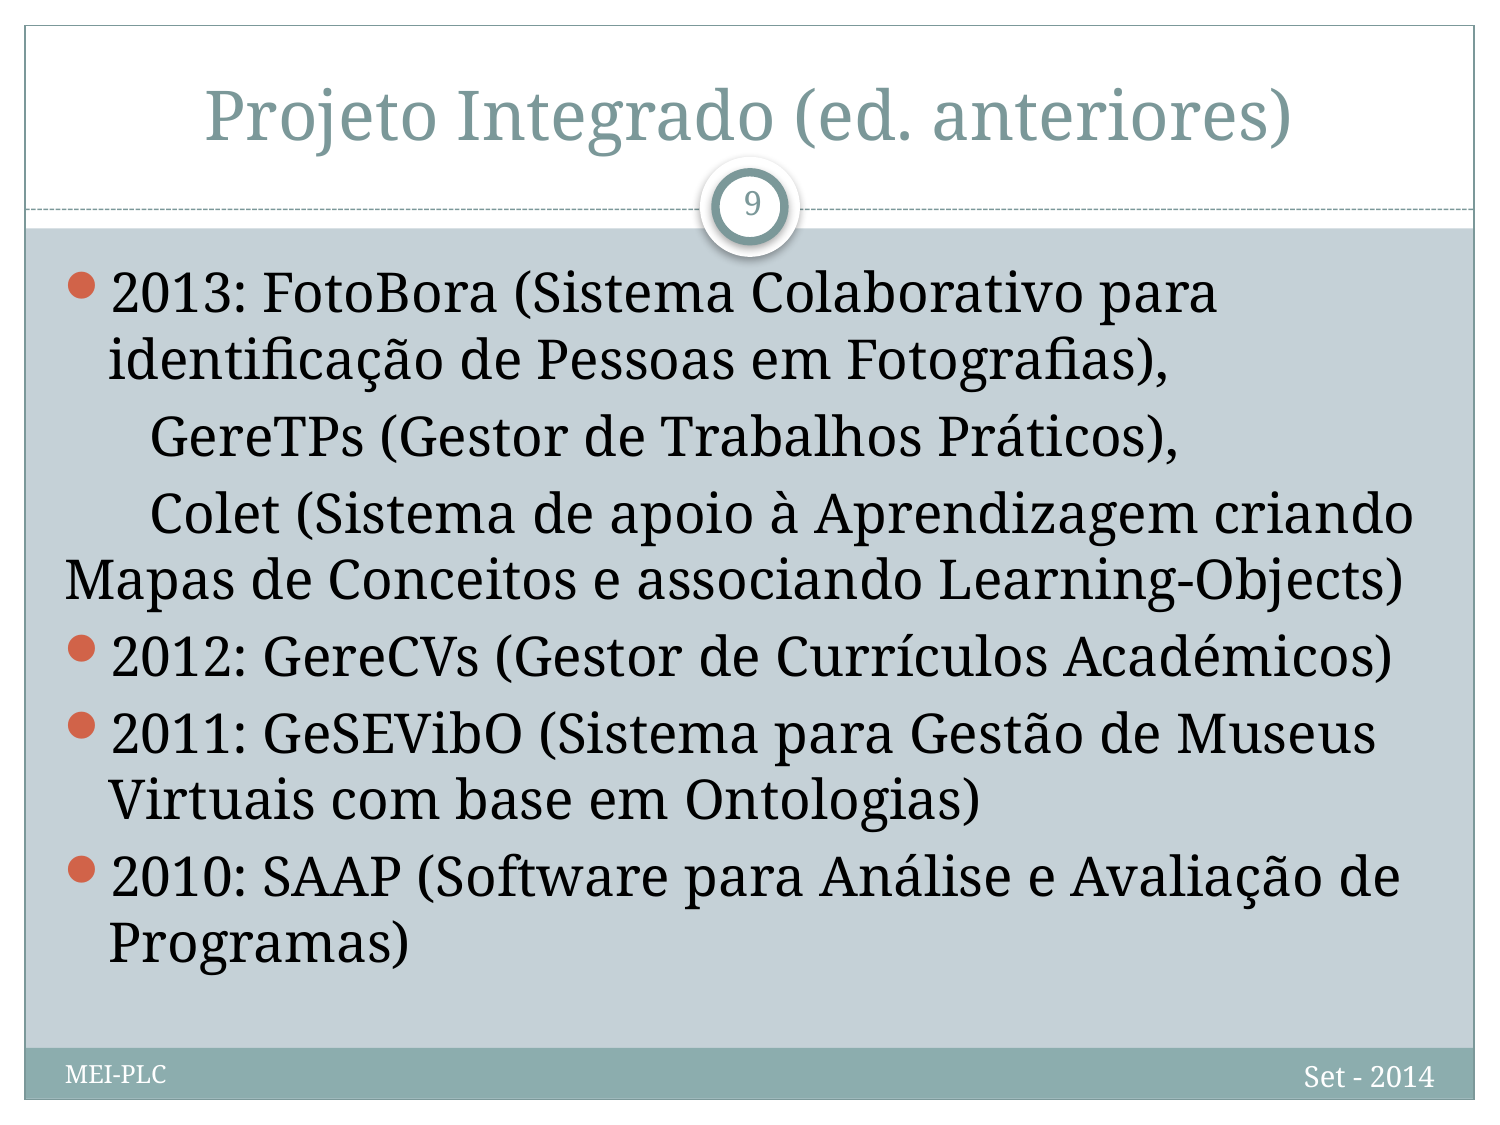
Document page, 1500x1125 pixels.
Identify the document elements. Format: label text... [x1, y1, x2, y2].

title Projeto Integrado (ed. anteriores) [49, 37, 1450, 162]
footer MEI-PLC [50, 1051, 638, 1112]
slide_number Set - 2014 [950, 1050, 1450, 1111]
slide_number 10 [715, 168, 791, 241]
list 2013: FotoBora (Sistema Colaborativo para identificação de Pessoas em Fotografias), GereTPs (Gestor de Trabalhos Práticos), Colet (Sistema de apoio à Aprendizagem criando Mapas de Conceitos e associando Learning-Objects) 2012: GereCVs (Gestor de Currículos Académicos) 2011: GeSEVibO (Sistema para Gestão de Museus Virtuais com base em Ontologias) 2010: SAAP (Software para Análise e Avaliação de Programas) [49, 250, 1445, 1001]
